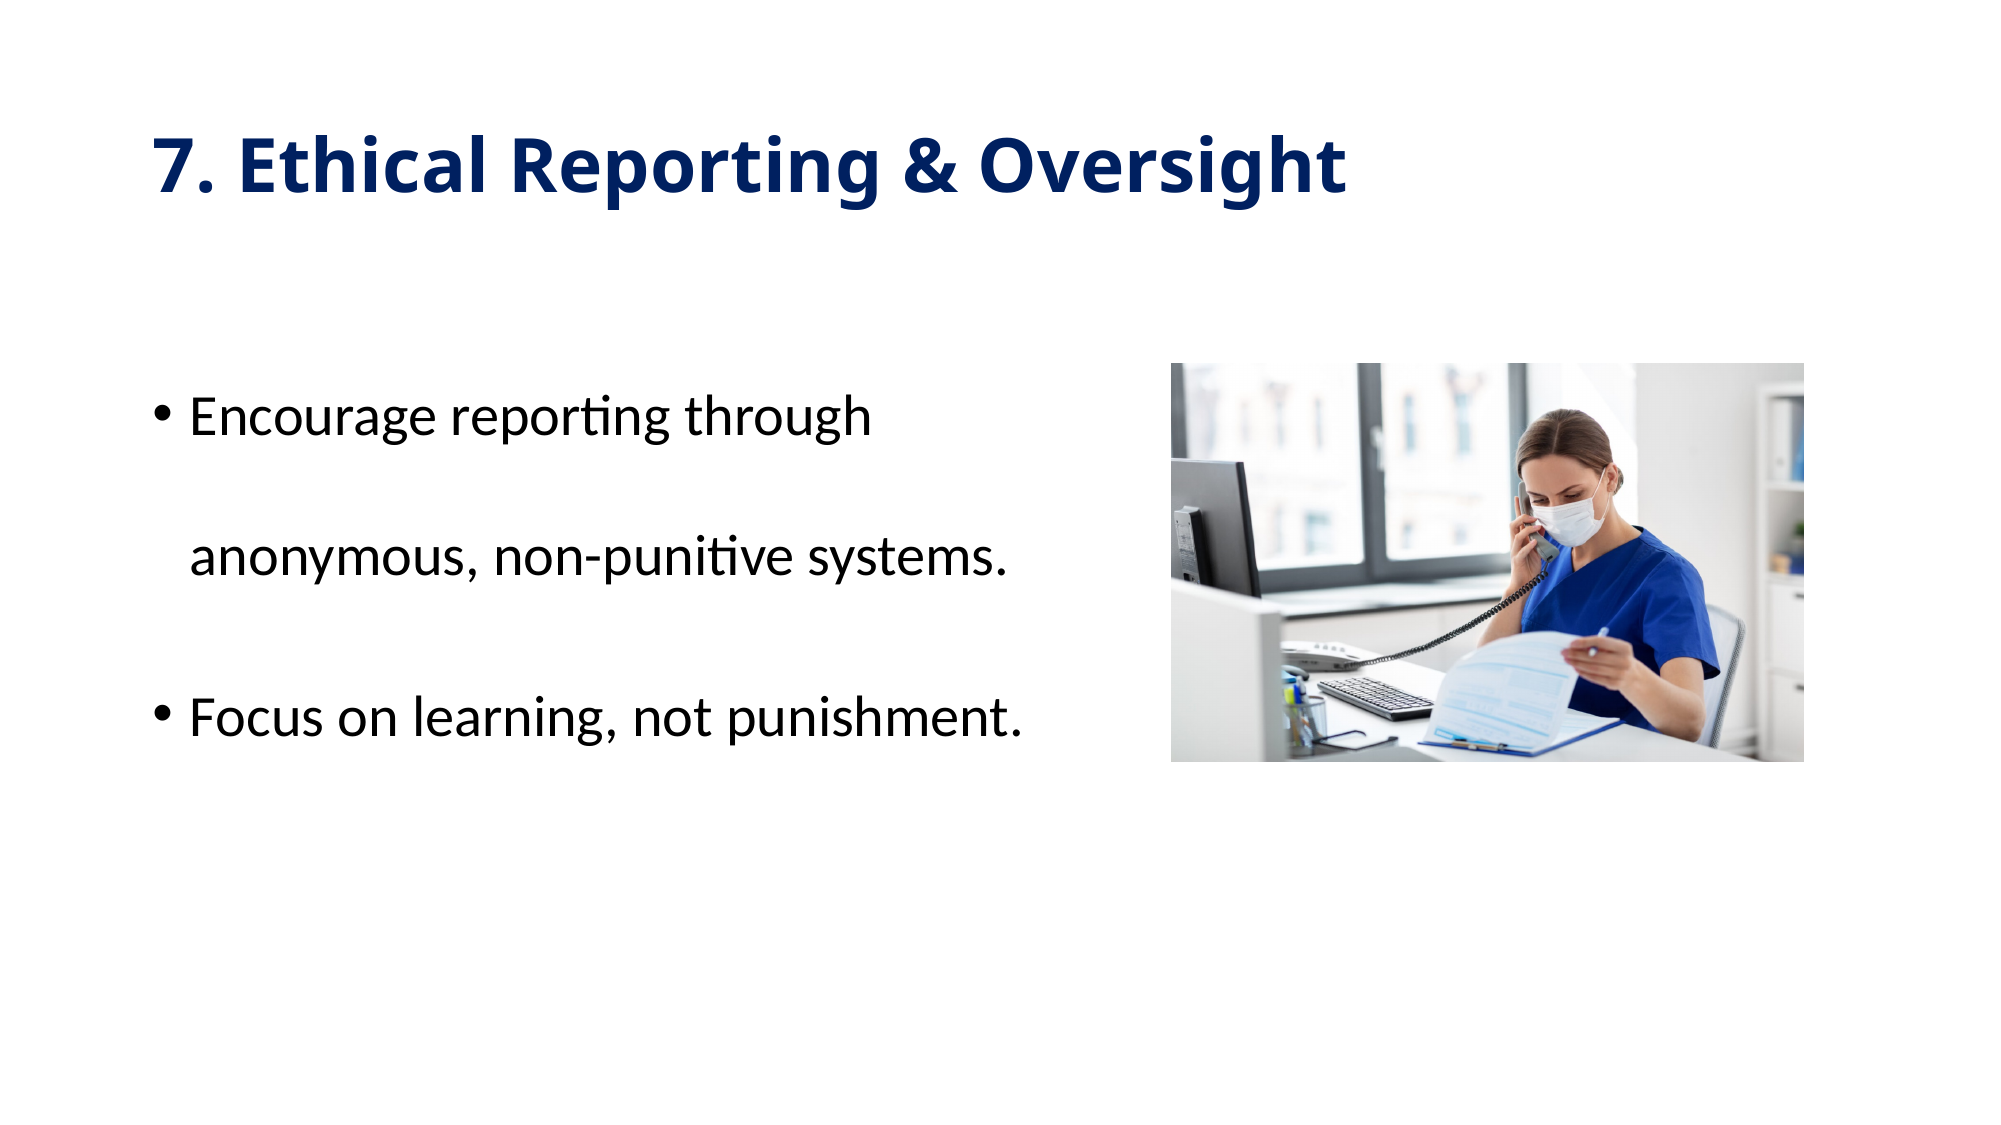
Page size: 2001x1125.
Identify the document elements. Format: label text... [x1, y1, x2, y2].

picture [1171, 363, 1804, 762]
title 7. Ethical Reporting & Oversight [137, 59, 1863, 278]
list Encourage reporting through anonymous, non-punitive systems. Focus on learning, not punishment. [137, 299, 1043, 1014]
